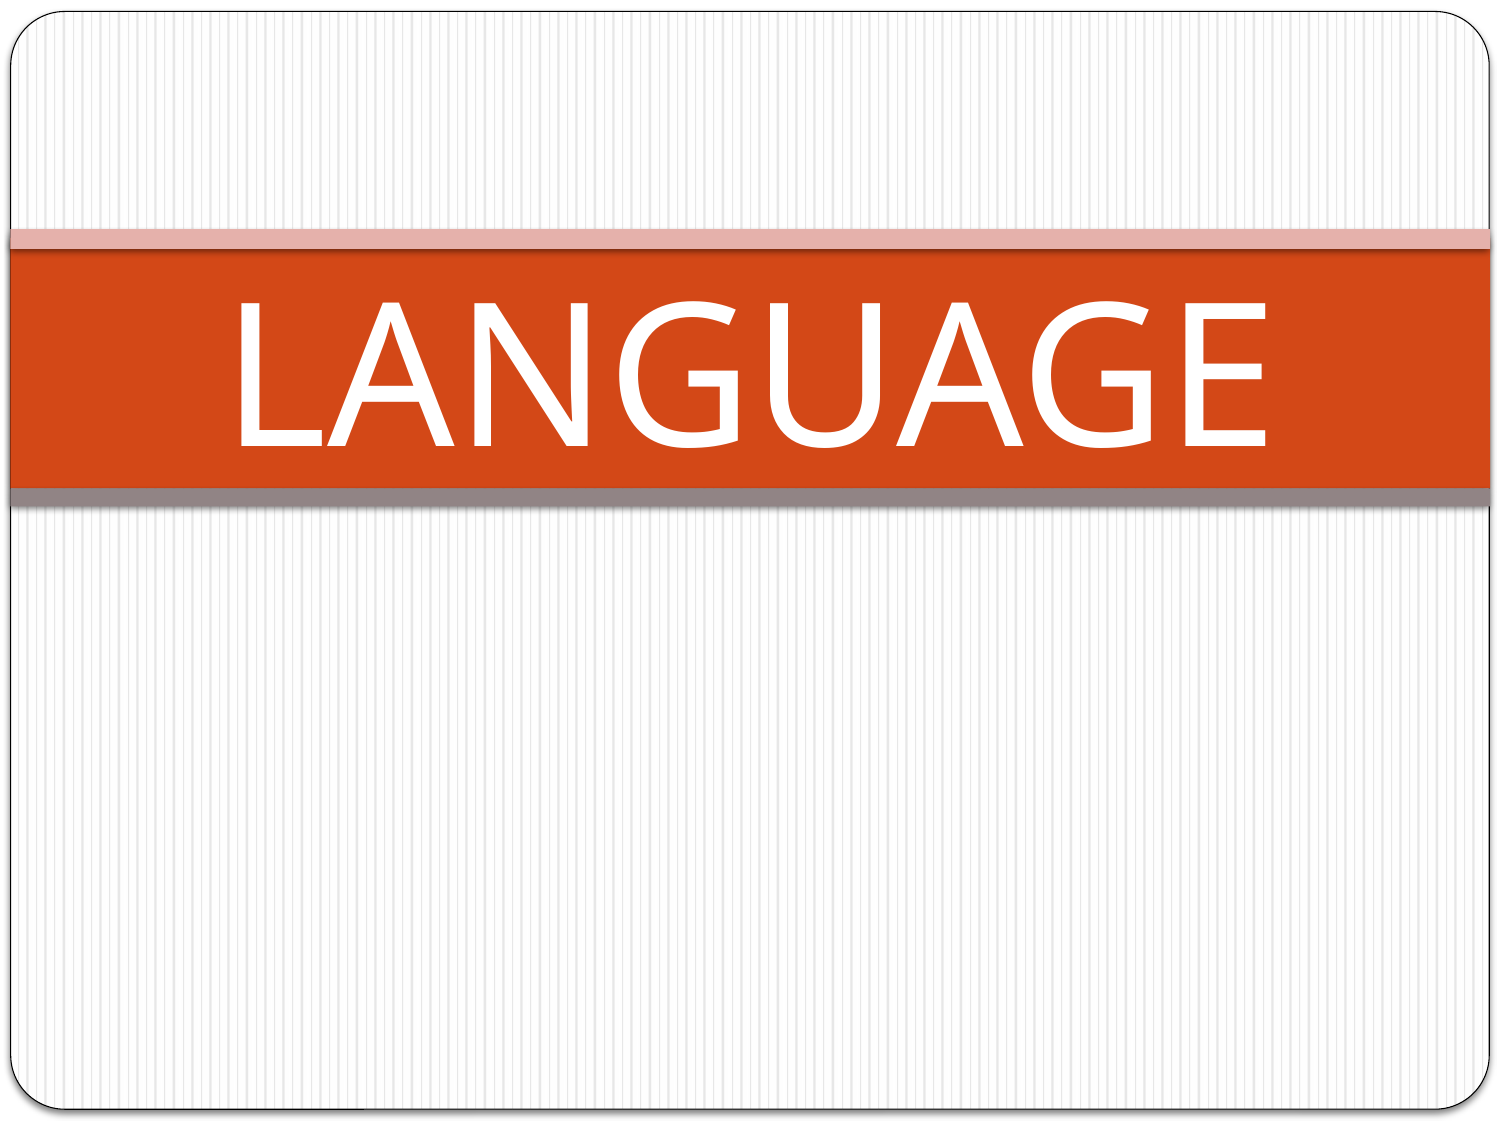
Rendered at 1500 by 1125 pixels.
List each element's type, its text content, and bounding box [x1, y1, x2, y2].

title LANGUAGE [75, 249, 1425, 492]
